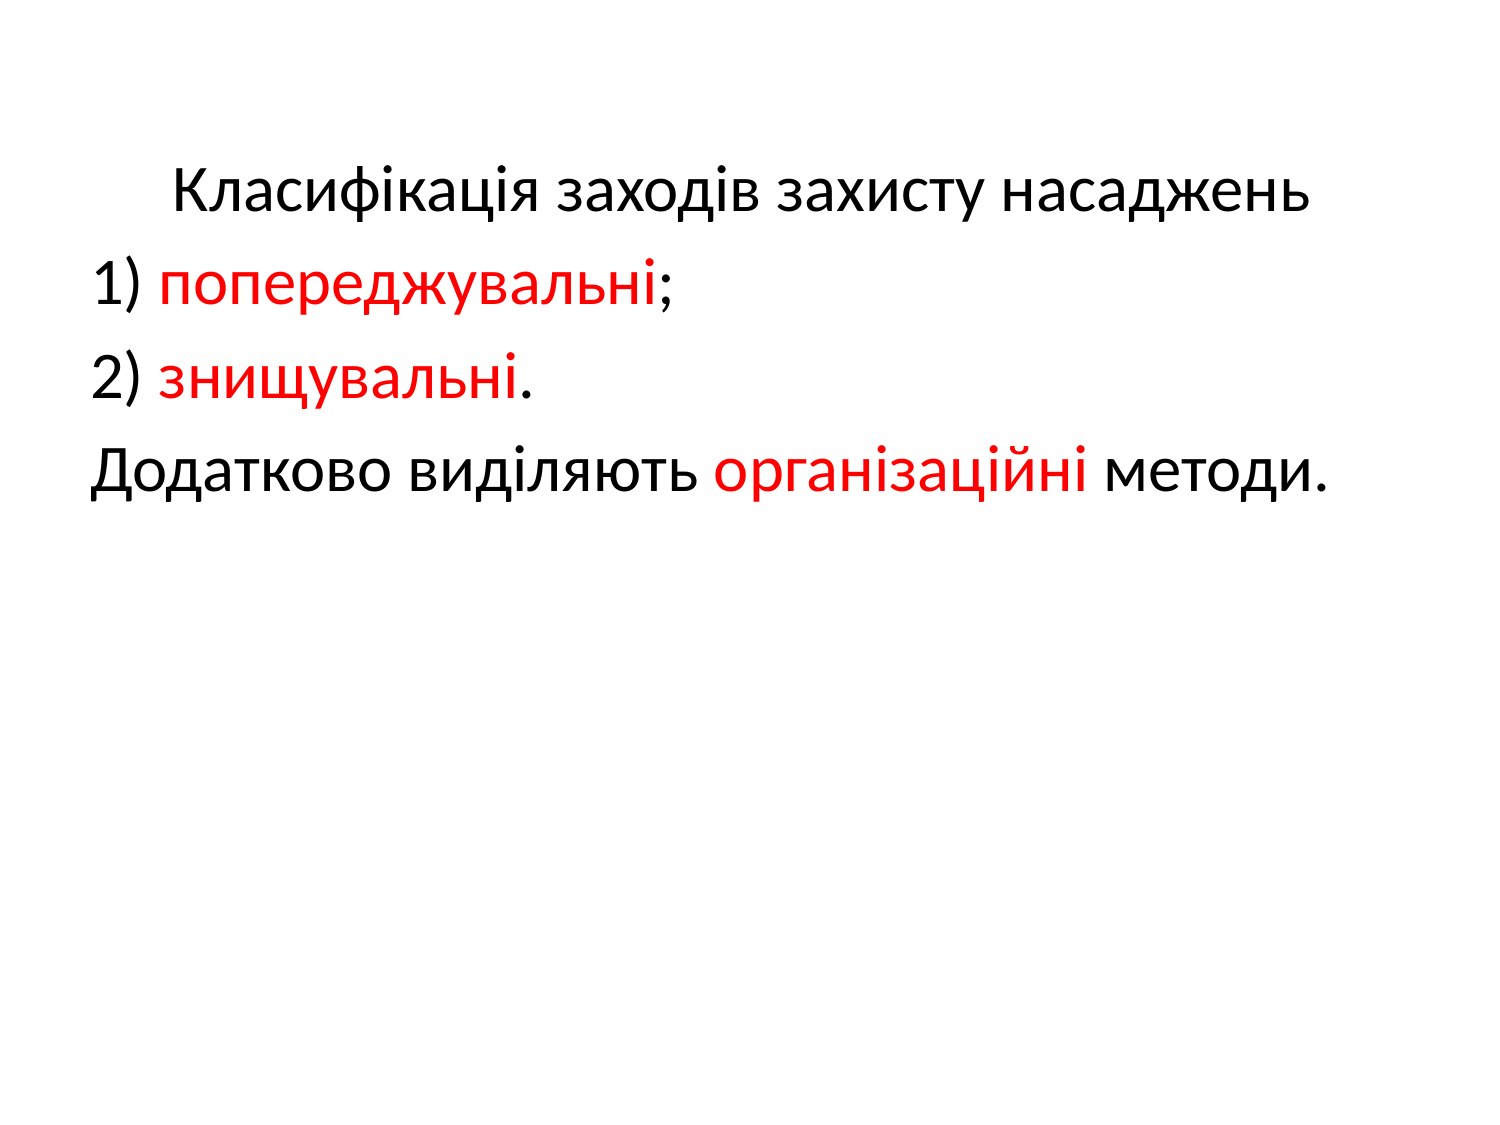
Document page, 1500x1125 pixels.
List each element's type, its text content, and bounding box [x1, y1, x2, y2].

list Класифікація заходів захисту насаджень 1) попереджувальні; 2) знищувальні. Додатково виділяють організаційні методи. [75, 137, 1425, 1005]
